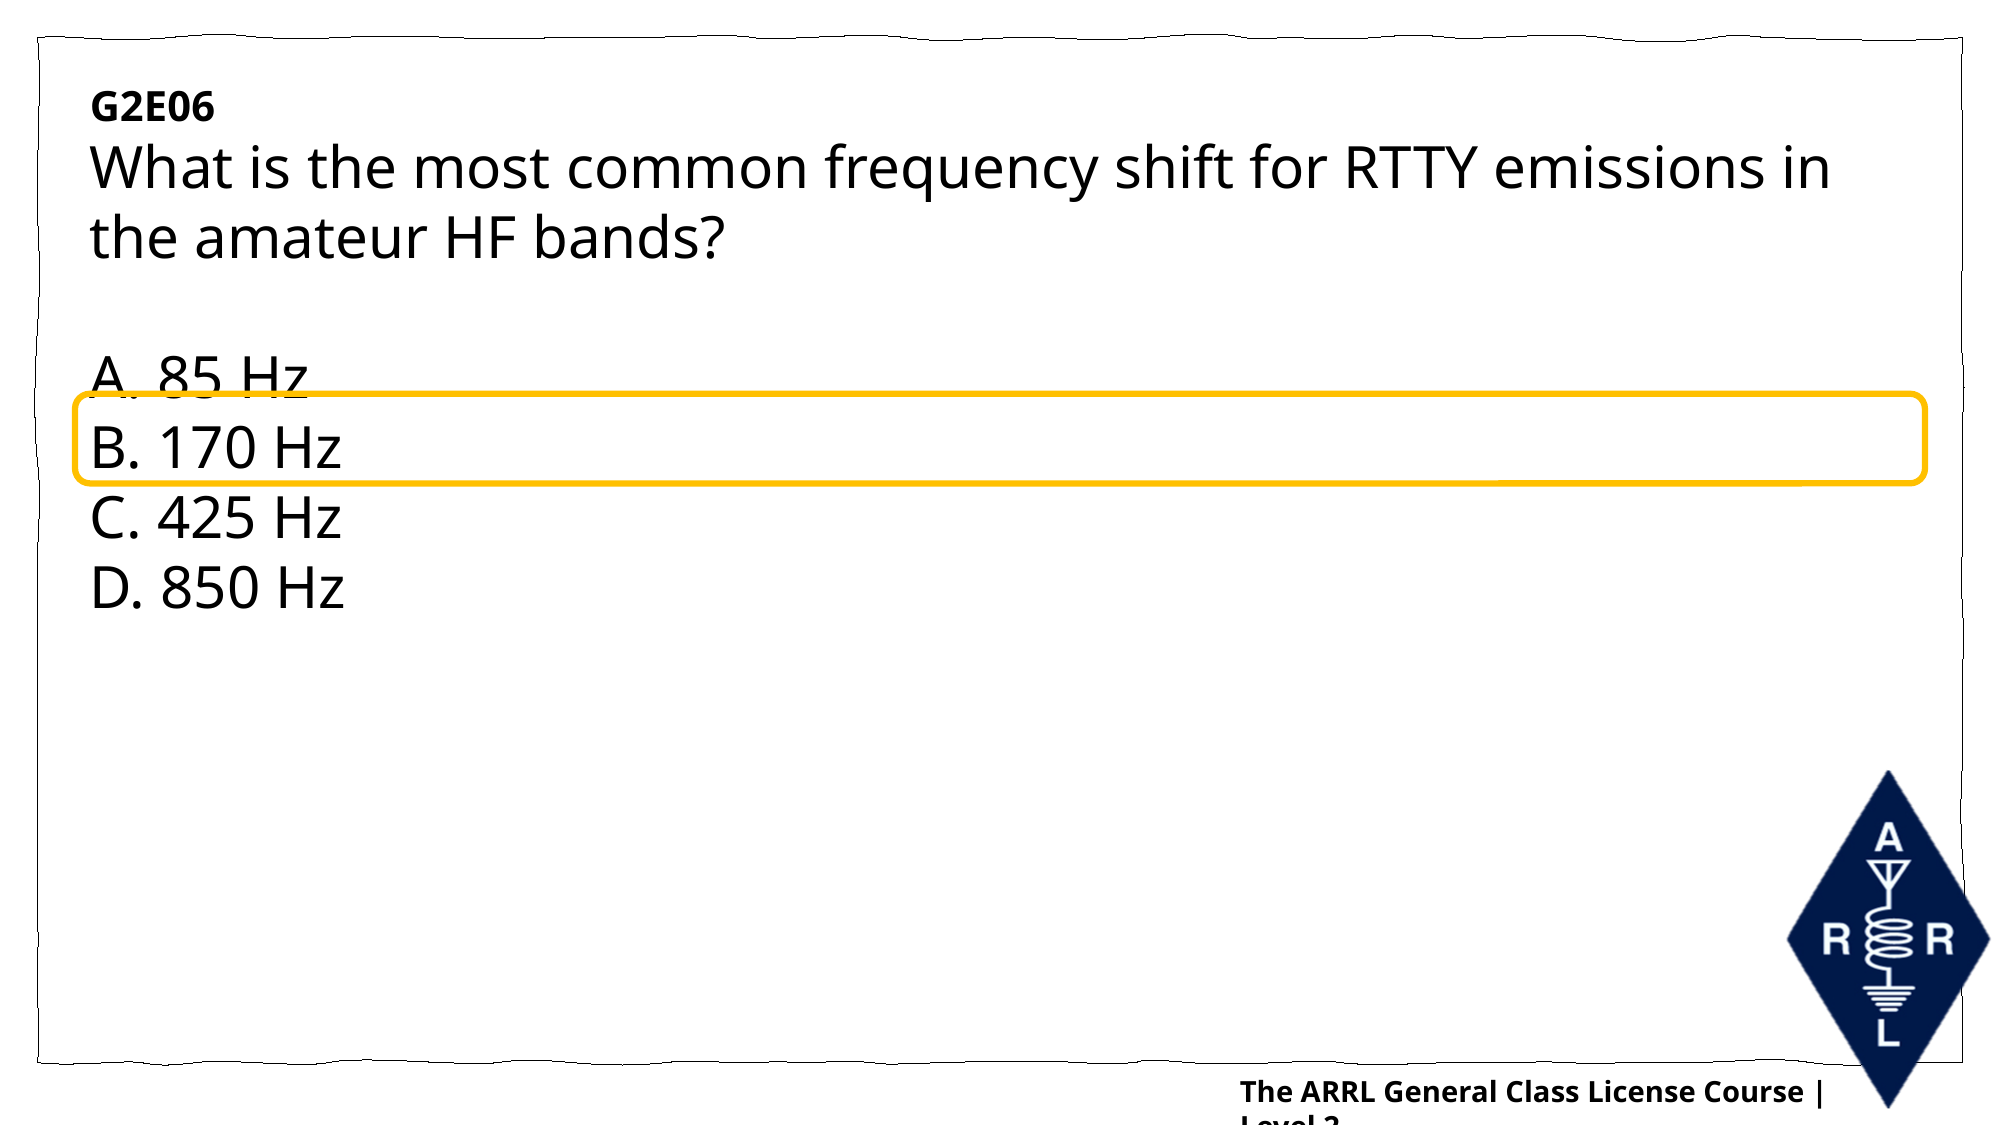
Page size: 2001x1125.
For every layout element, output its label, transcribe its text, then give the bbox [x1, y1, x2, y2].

text_box G2E06 What is the most common frequency shift for RTTY emissions in the amateur HF bands? A. 85 Hz B. 170 Hz C. 425 Hz D. 850 Hz [75, 477, 1850, 628]
text_box [73, 392, 1927, 485]
text_box G2E06 What is the most common frequency shift for RTTY emissions in the amateur HF bands? A. 85 Hz B. 170 Hz C. 425 Hz D. 850 Hz [75, 72, 1850, 400]
picture [1773, 752, 1999, 1125]
